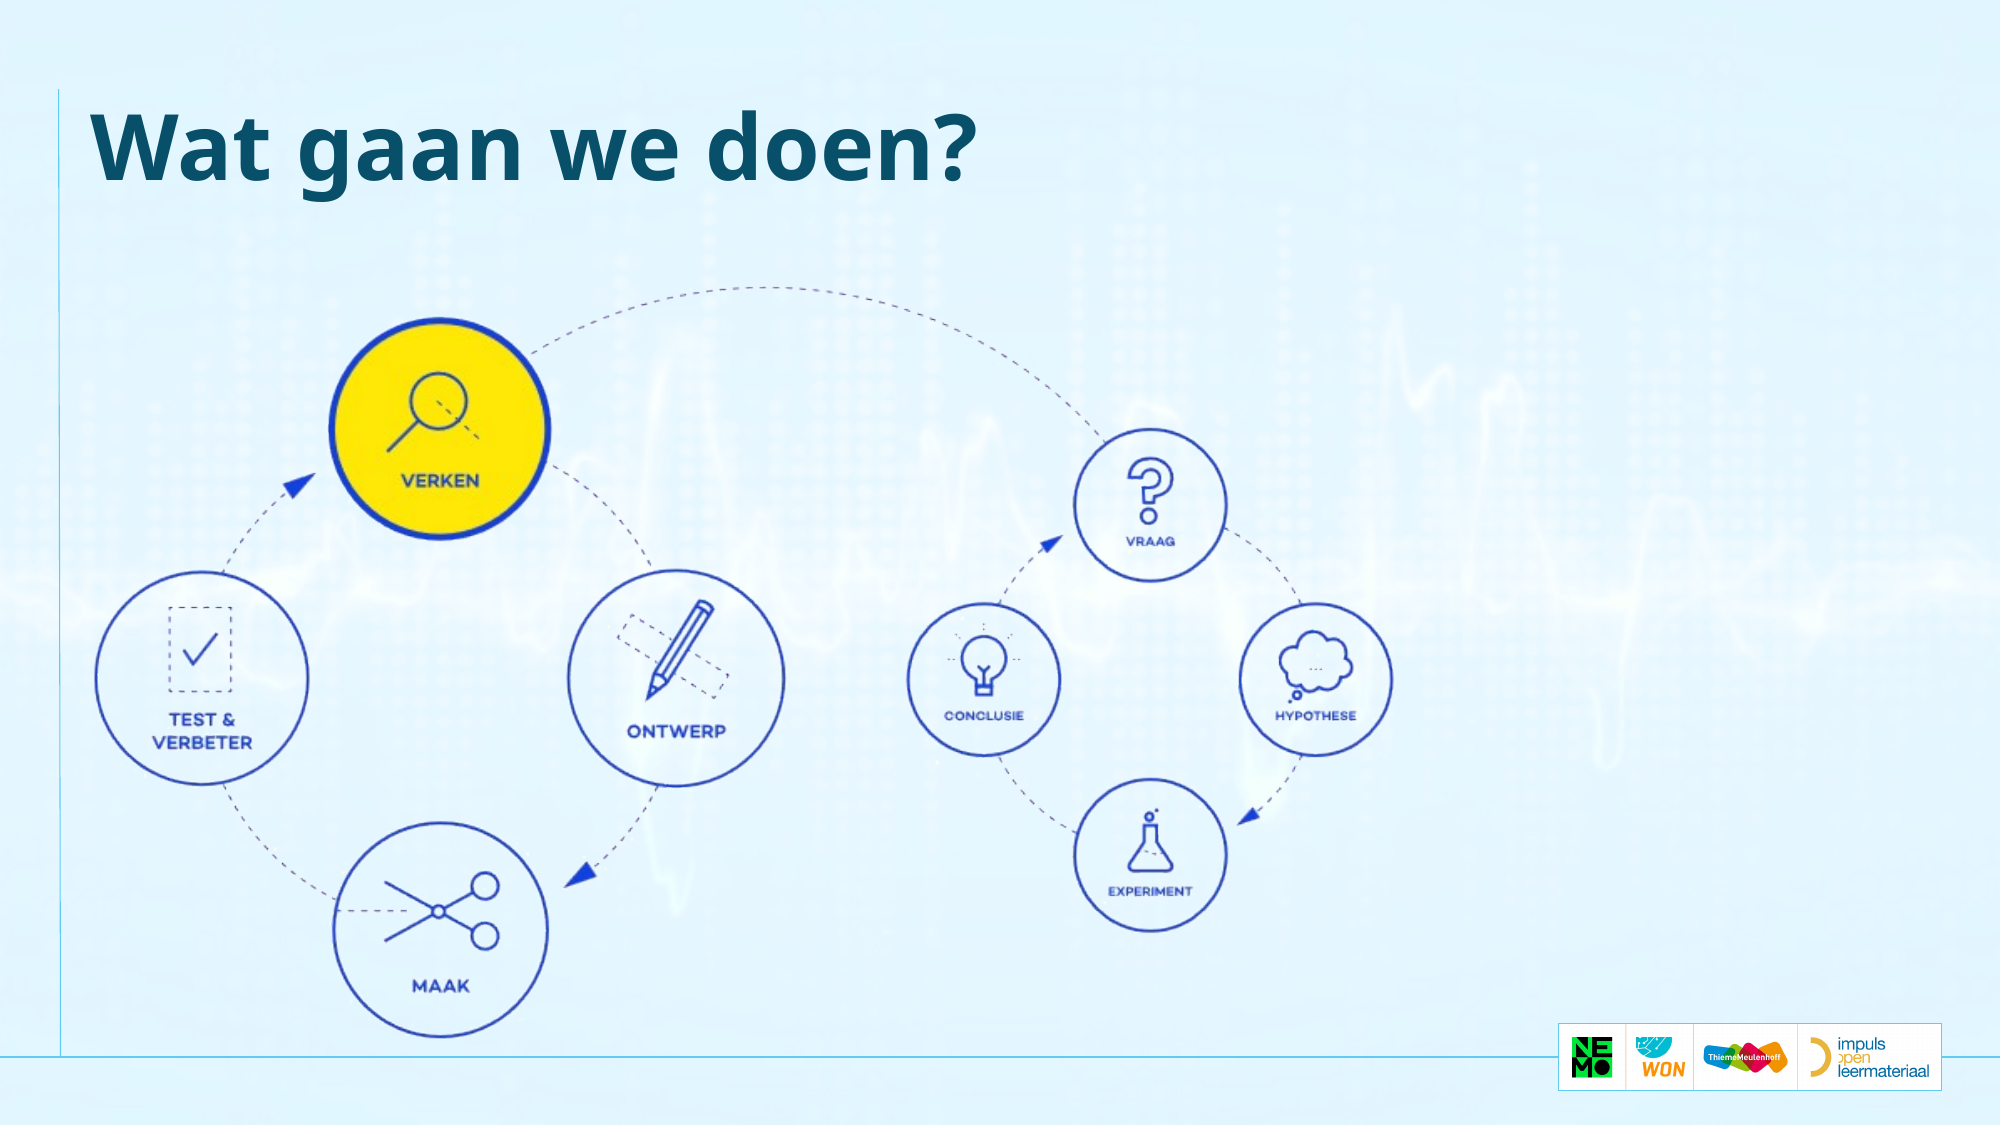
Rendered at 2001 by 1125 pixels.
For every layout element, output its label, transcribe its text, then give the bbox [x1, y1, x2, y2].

picture [1559, 1024, 1941, 1090]
picture [90, 231, 1404, 1054]
title Wat gaan we doen? [90, 89, 1910, 247]
